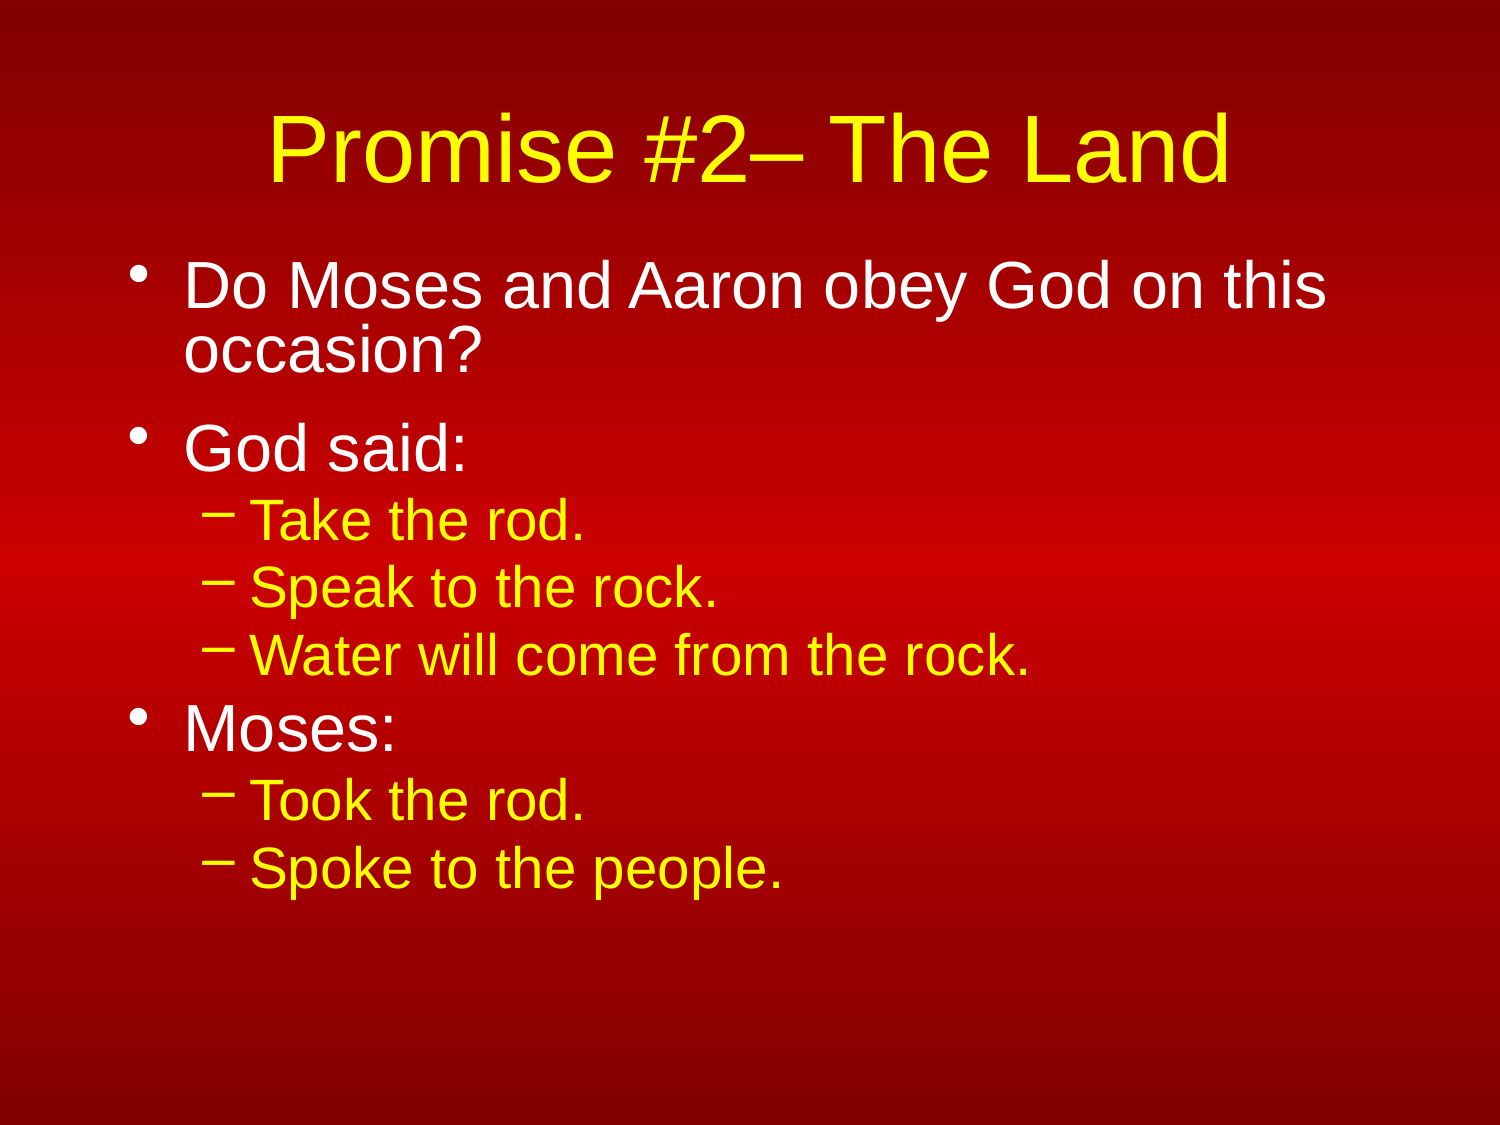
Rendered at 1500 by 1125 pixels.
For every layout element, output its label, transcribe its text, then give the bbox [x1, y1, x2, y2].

list Do Moses and Aaron obey God on this occasion? [112, 249, 1438, 412]
title Promise #2– The Land [37, 50, 1463, 238]
text_box God said: Take the rod. Speak to the rock. Water will come from the rock. Moses: Took the rod. Spoke to the people. [112, 412, 1463, 1063]
